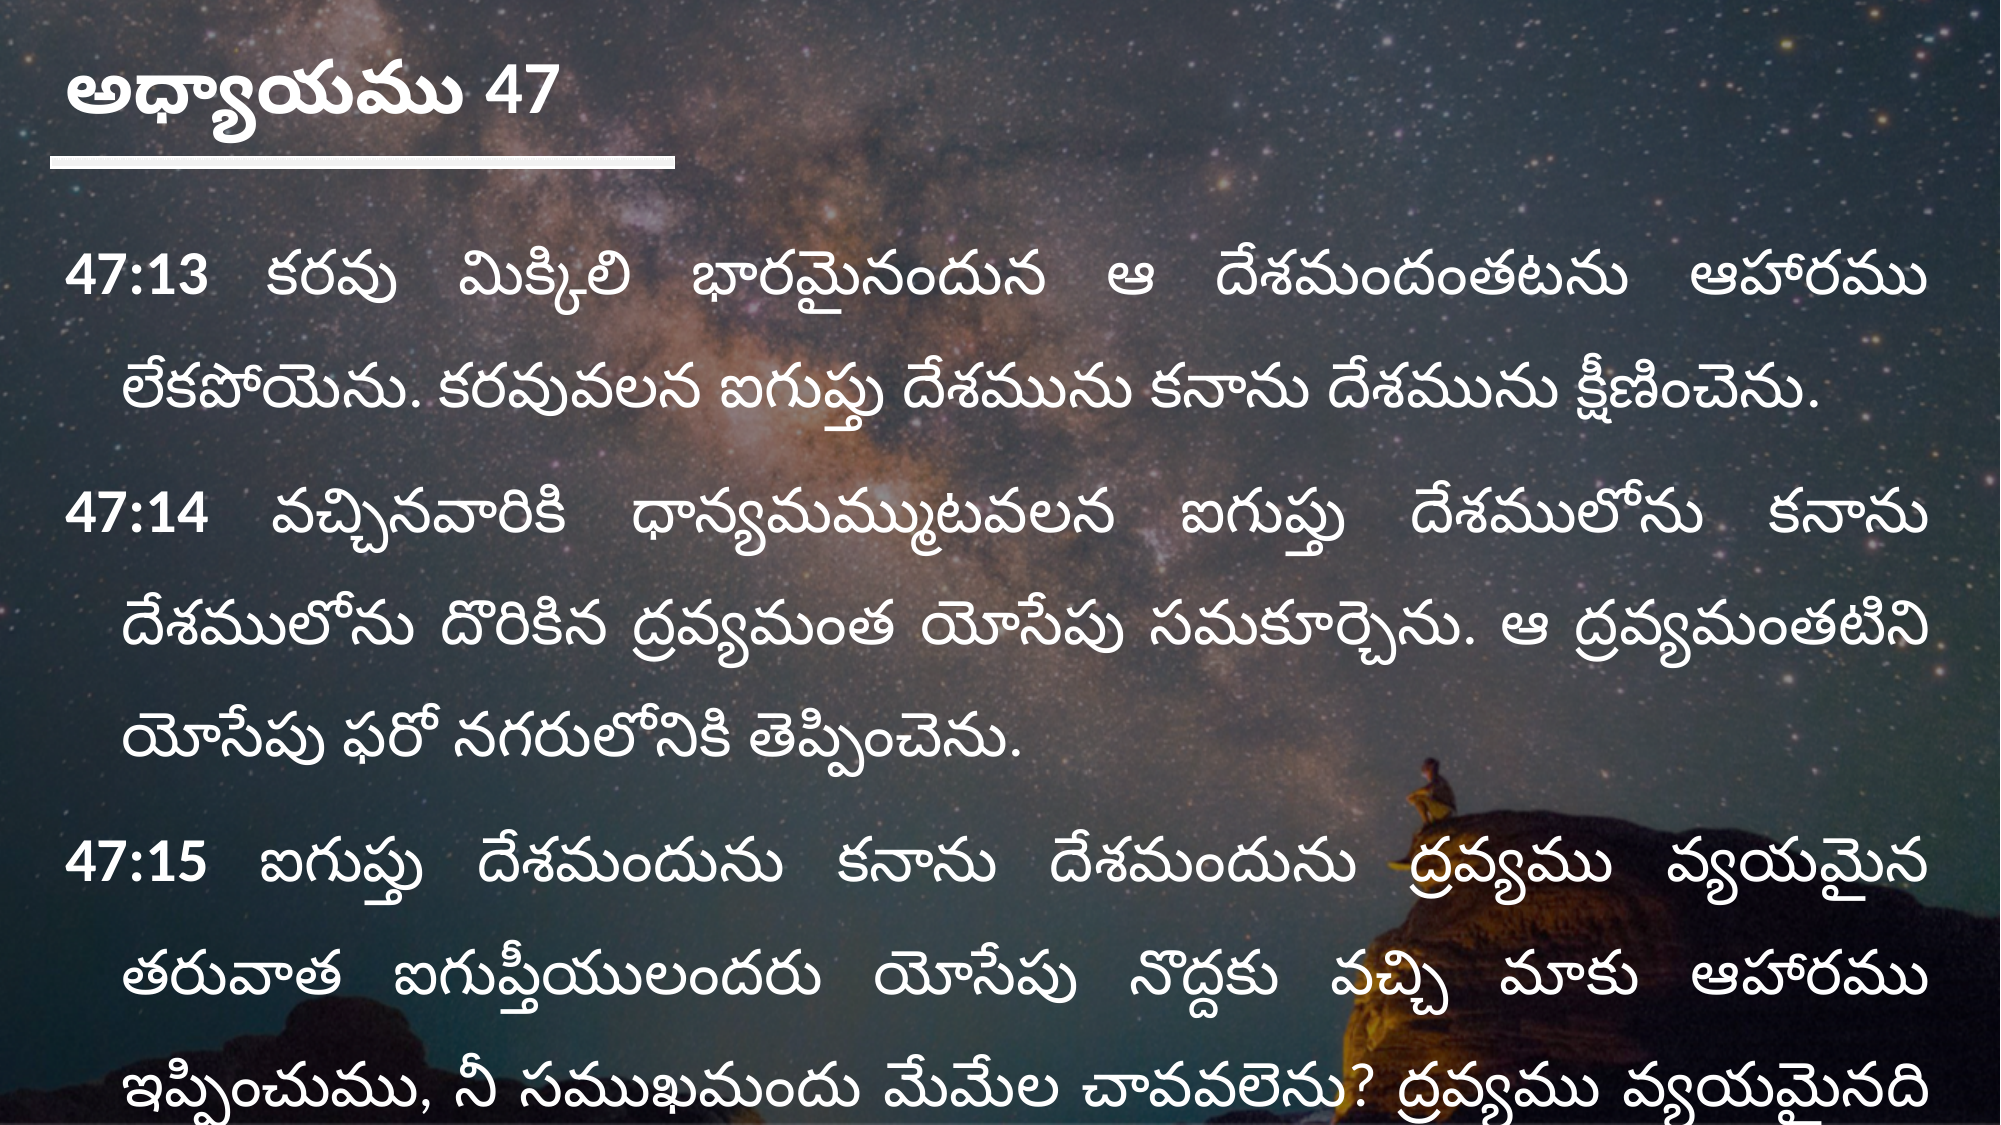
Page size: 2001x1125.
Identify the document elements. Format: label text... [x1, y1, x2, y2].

picture [0, 0, 2000, 1125]
list 47:13 కరవు మిక్కిలి భారమైనందున ఆ దేశమందంతటను ఆహారము లేకపోయెను. కరవువలన ఐగుప్తు దేశమును కనాను దేశమును క్షీణించెను. 47:14 వచ్చినవారికి ధాన్యమమ్ముటవలన ఐగుప్తు దేశములోను కనాను దేశములోను దొరికిన ద్రవ్యమంత యోసేపు సమకూర్చెను. ఆ ద్రవ్యమంతటిని యోసేపు ఫరో నగరులోనికి తెప్పించెను. 47:15 ఐగుప్తు దేశమందును కనాను దేశమందును ద్రవ్యము వ్యయమైన తరువాత ఐగుప్తీయులందరు యోసేపు నొద్దకు వచ్చి మాకు ఆహారము ఇప్పించుము, నీ సముఖమందు మేమేల చావవలెను? ద్రవ్యము వ్యయమైనది గదా అనిరి. [50, 187, 1946, 1063]
title అధ్యాయము 47 [50, 0, 1925, 167]
